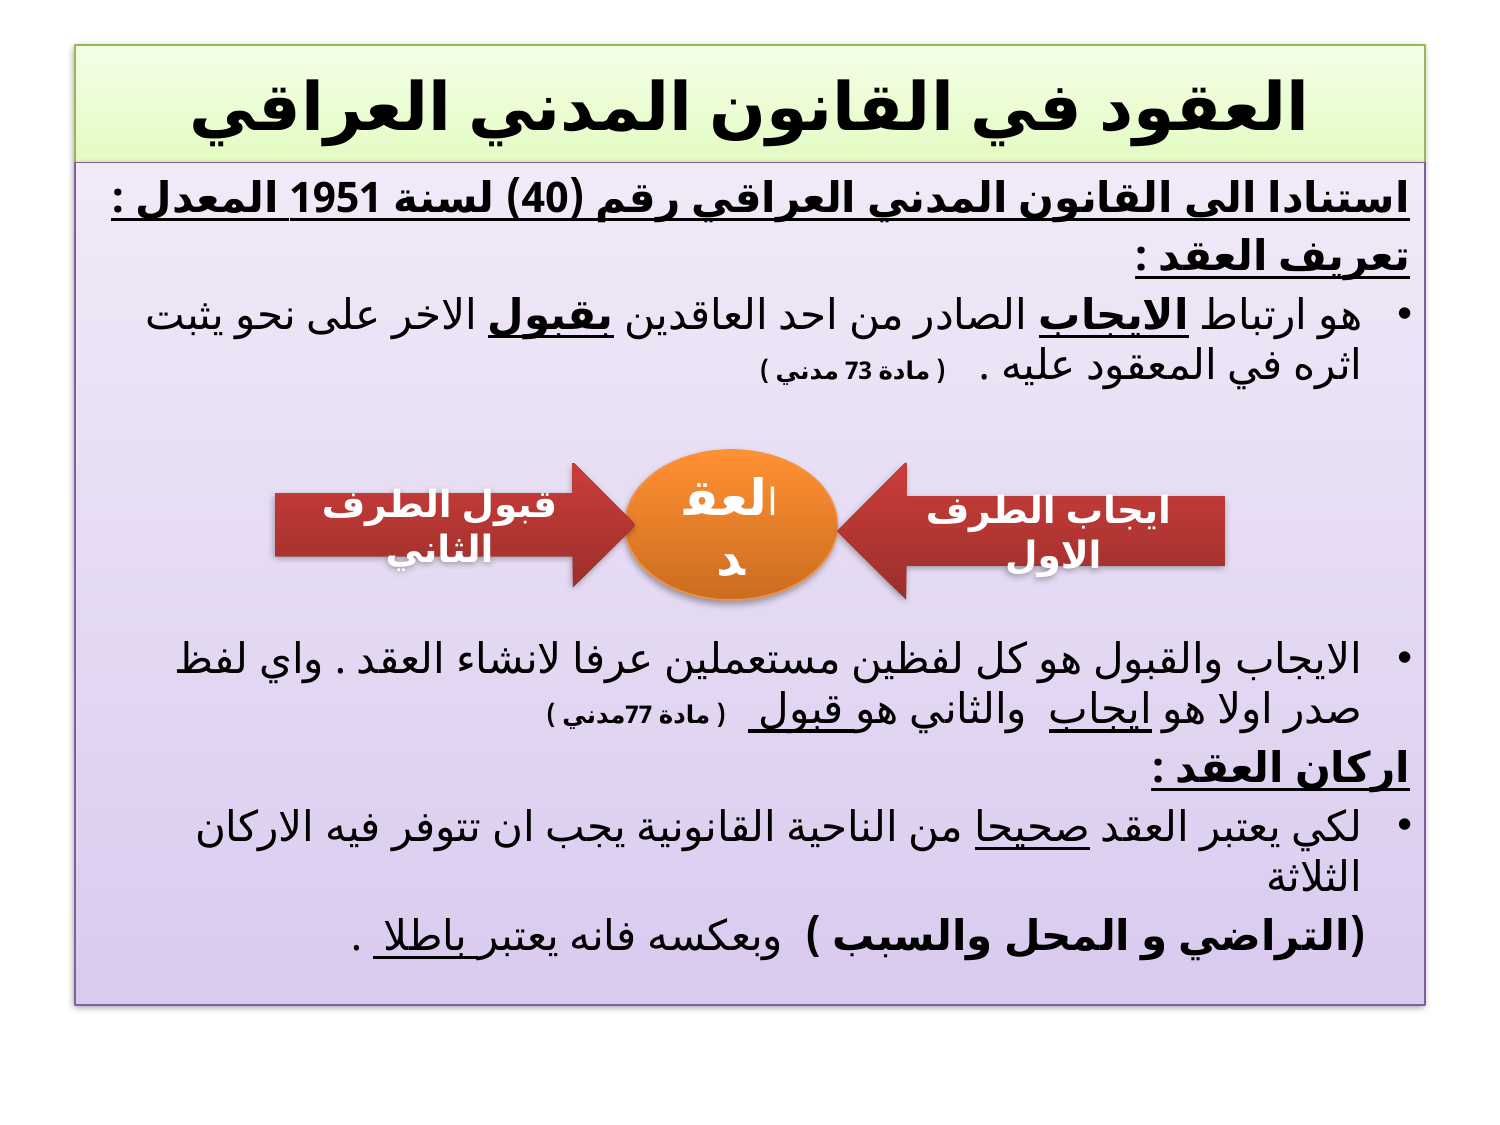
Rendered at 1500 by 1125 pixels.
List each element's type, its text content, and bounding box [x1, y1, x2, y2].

text_box العقد [626, 449, 839, 601]
text_box قبول الطرف الثاني [274, 462, 636, 588]
list استنادا الى القانون المدني العراقي رقم (40) لسنة 1951 المعدل : تعريف العقد : هو ارتباط الايجاب الصادر من احد العاقدين بقبول الاخر على نحو يثبت اثره في المعقود عليه . ( مادة 73 مدني ) الايجاب والقبول هو كل لفظين مستعملين عرفا لانشاء العقد . واي لفظ صدر اولا هو ايجاب والثاني هو قبول ( مادة 77مدني ) اركان العقد : لكي يعتبر العقد صحيحا من الناحية القانونية يجب ان تتوفر فيه الاركان الثلاثة (التراضي و المحل والسبب ) وبعكسه فانه يعتبر باطلا . [74, 162, 1426, 1006]
title العقود في القانون المدني العراقي [74, 44, 1426, 162]
text_box ايجاب الطرف الاول [837, 462, 1225, 600]
